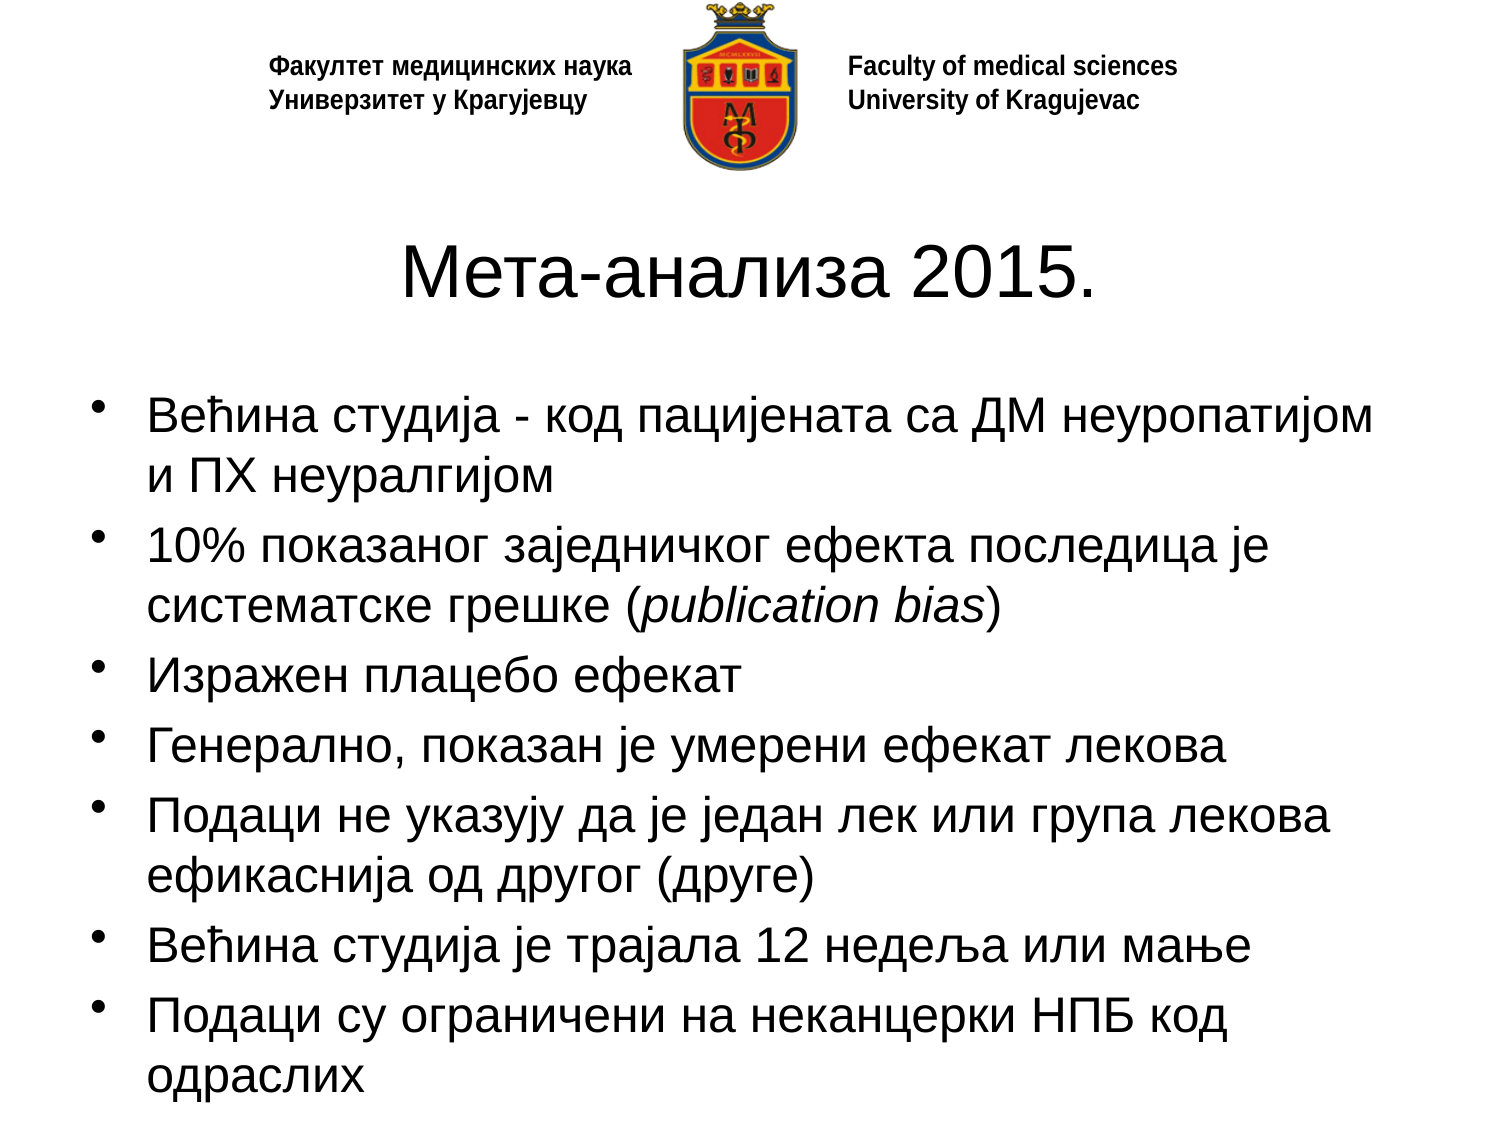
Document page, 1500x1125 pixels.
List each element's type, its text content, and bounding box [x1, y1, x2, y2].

list Већина студија - код пацијената са ДМ неуропатијом и ПХ неуралгијом 10% показаног заједничког ефекта последица је систематске грешке (publication bias) Изражен плацебо ефекат Генерално, показан је умерени ефекат лекова Подаци не указују да је један лек или група лекова ефикаснија од другог (друге) Већина студија је трајала 12 недеља или мање Подаци су ограничени на неканцерки НПБ код одраслих [74, 374, 1426, 1118]
title Мета-анализа 2015. [74, 173, 1426, 362]
